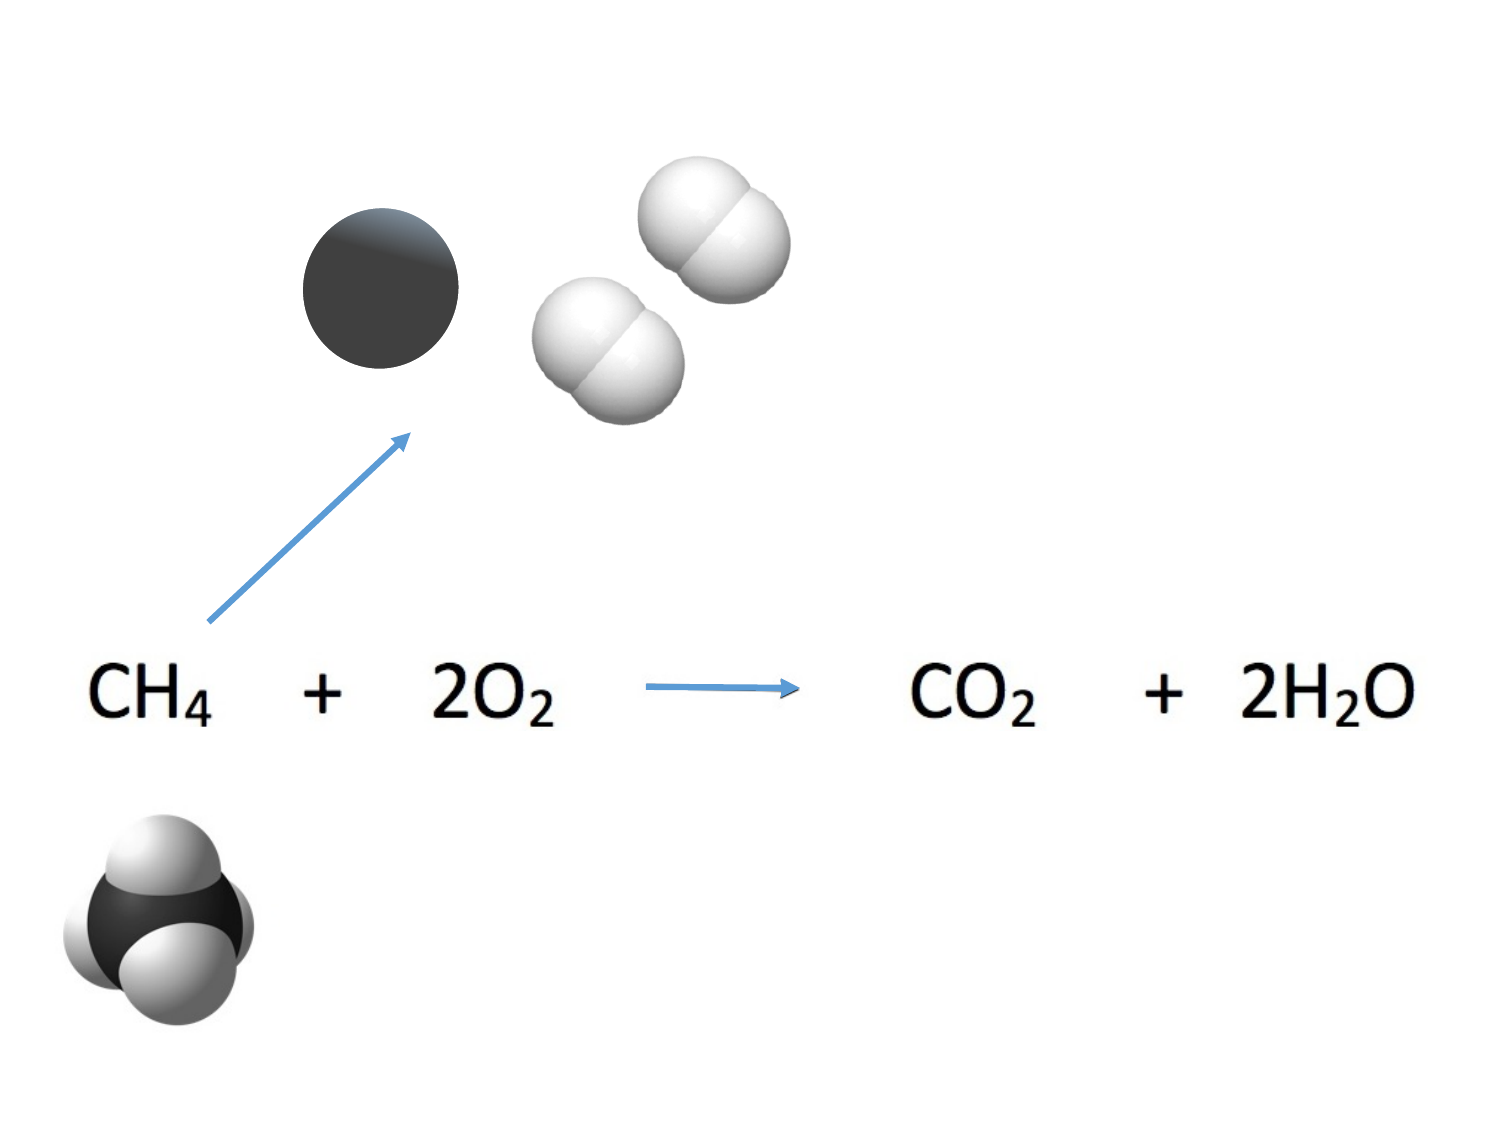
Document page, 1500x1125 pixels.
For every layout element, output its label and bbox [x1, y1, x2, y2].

text_box [300, 206, 461, 371]
text_box [208, 432, 411, 623]
picture [0, 652, 1500, 1125]
picture [466, 74, 869, 493]
